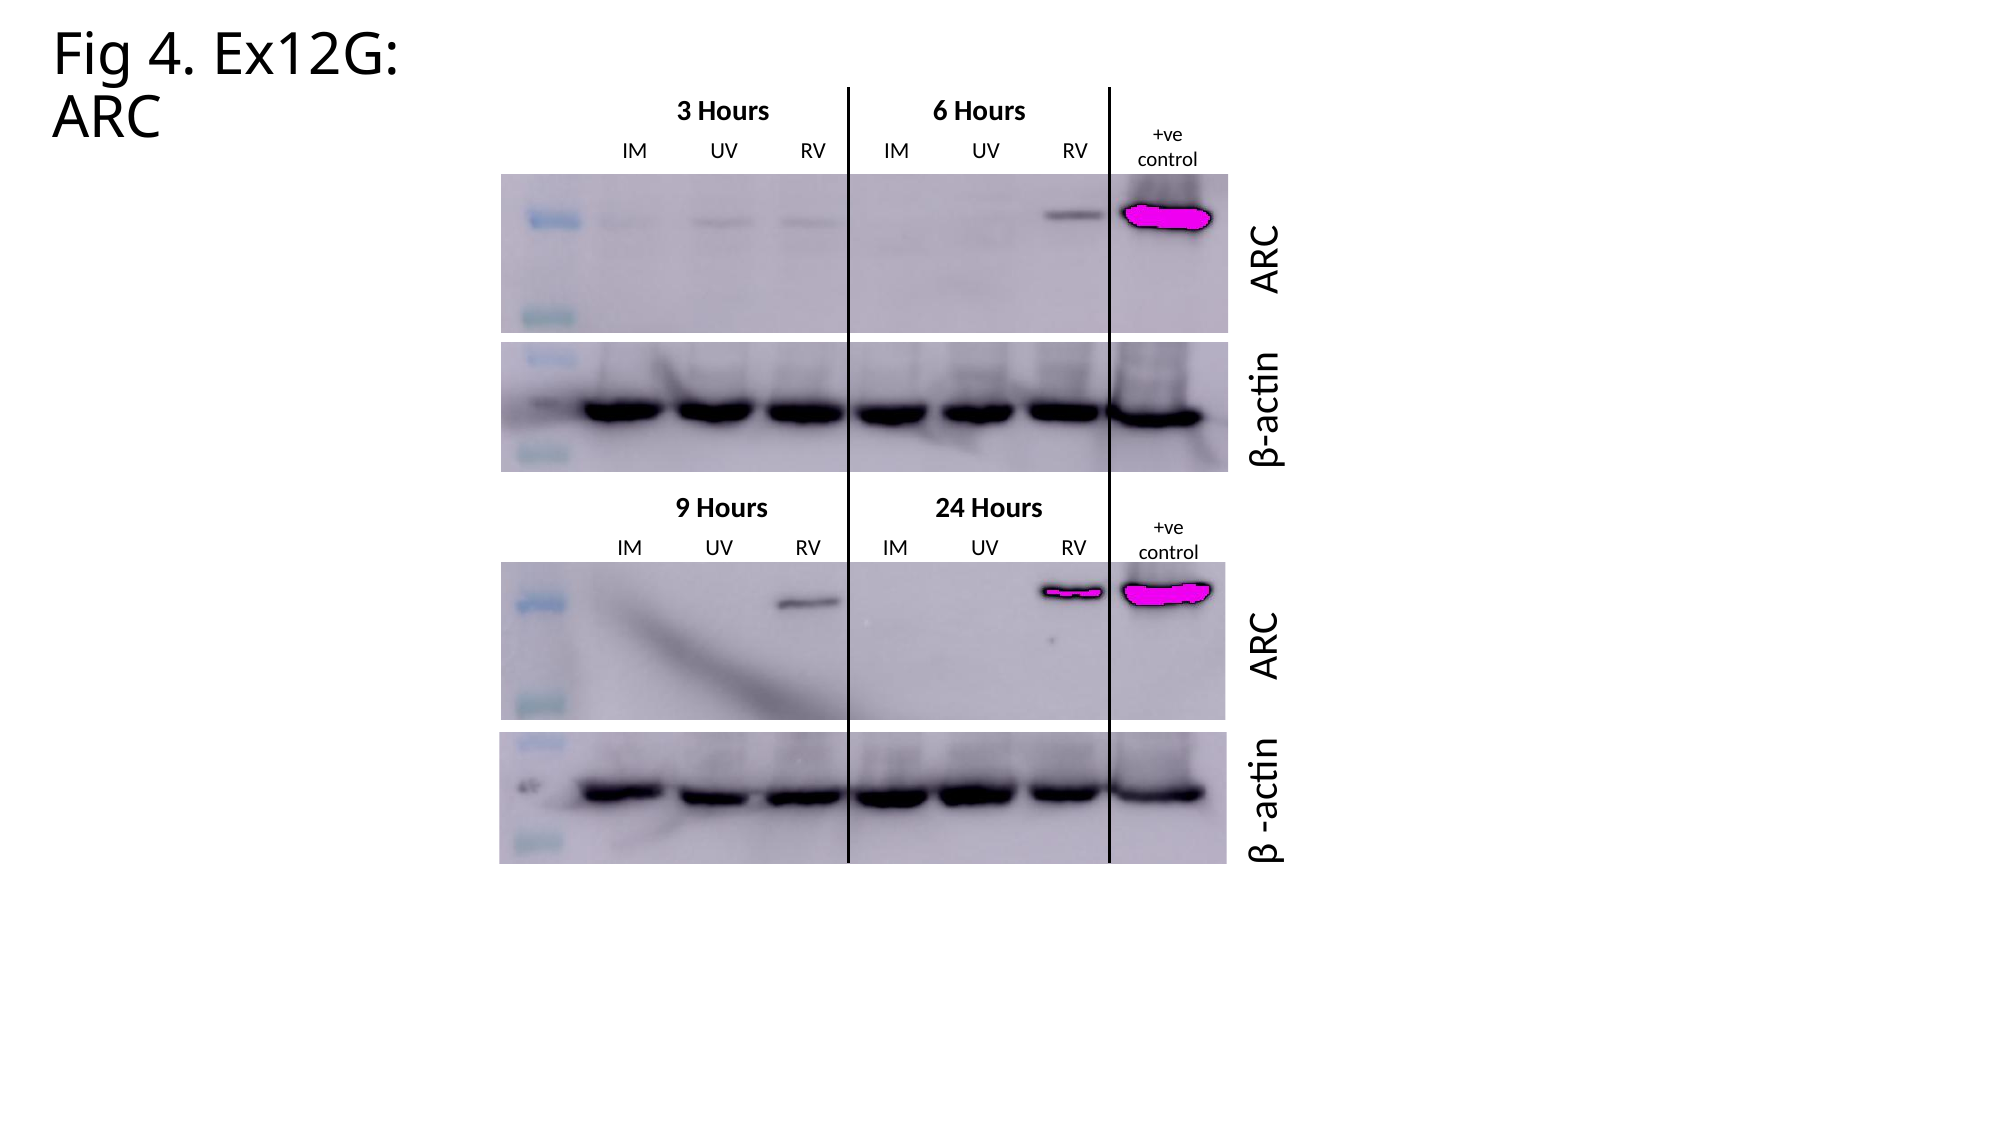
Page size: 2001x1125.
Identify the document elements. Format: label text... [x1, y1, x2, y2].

text_box +ve control [1121, 113, 1214, 174]
text_box IM UV RV [854, 128, 1109, 171]
picture [1110, 562, 1226, 720]
picture [501, 174, 848, 333]
text_box 3 Hours [661, 84, 785, 128]
text_box IM UV RV [1110, 128, 1119, 171]
text_box 24 Hours [920, 480, 1059, 525]
title Fig 4. Ex12G: ARC [37, 30, 431, 144]
picture [849, 732, 1109, 864]
picture [1110, 732, 1227, 864]
text_box β -actin ARC [1227, 496, 1293, 881]
text_box +ve control [1122, 506, 1215, 562]
text_box 9 Hours [660, 480, 784, 525]
text_box IM UV RV [853, 525, 1109, 562]
text_box IM UV RV [1110, 525, 1117, 562]
picture [849, 562, 1109, 720]
text_box IM UV RV [850, 128, 854, 171]
text_box 6 Hours [918, 84, 1041, 128]
picture [849, 342, 1109, 472]
picture [501, 562, 848, 720]
picture [499, 732, 848, 864]
picture [501, 342, 848, 472]
text_box β-actin ARC [1228, 100, 1294, 485]
picture [1110, 174, 1229, 333]
picture [849, 174, 1109, 333]
text_box IM UV RV [592, 128, 847, 171]
text_box IM UV RV [587, 525, 847, 562]
picture [1110, 342, 1229, 472]
